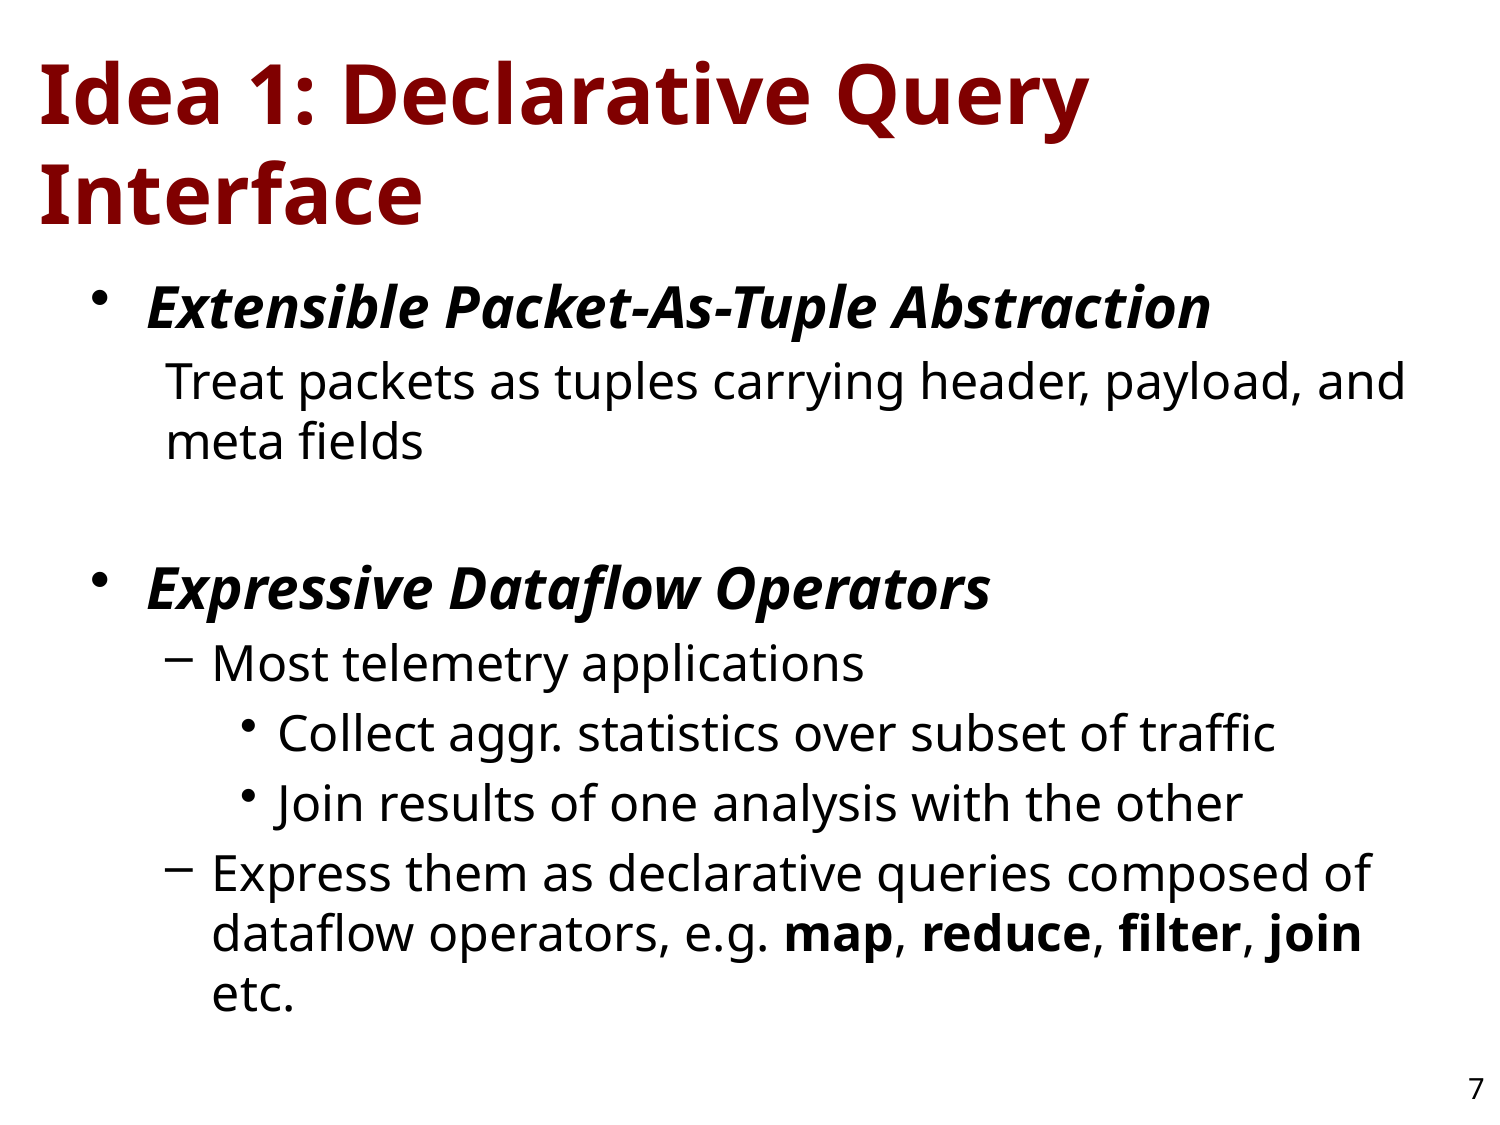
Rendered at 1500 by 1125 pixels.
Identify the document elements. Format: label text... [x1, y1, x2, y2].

slide_number 7 [1149, 1062, 1500, 1101]
title Idea 1: Declarative Query Interface [24, 47, 1463, 236]
list Extensible Packet-As-Tuple Abstraction Treat packets as tuples carrying header, payload, and meta fields Expressive Dataflow Operators Most telemetry applications Collect aggr. statistics over subset of traffic Join results of one analysis with the other Express them as declarative queries composed of dataflow operators, e.g. map, reduce, filter, join etc. [74, 262, 1426, 1063]
